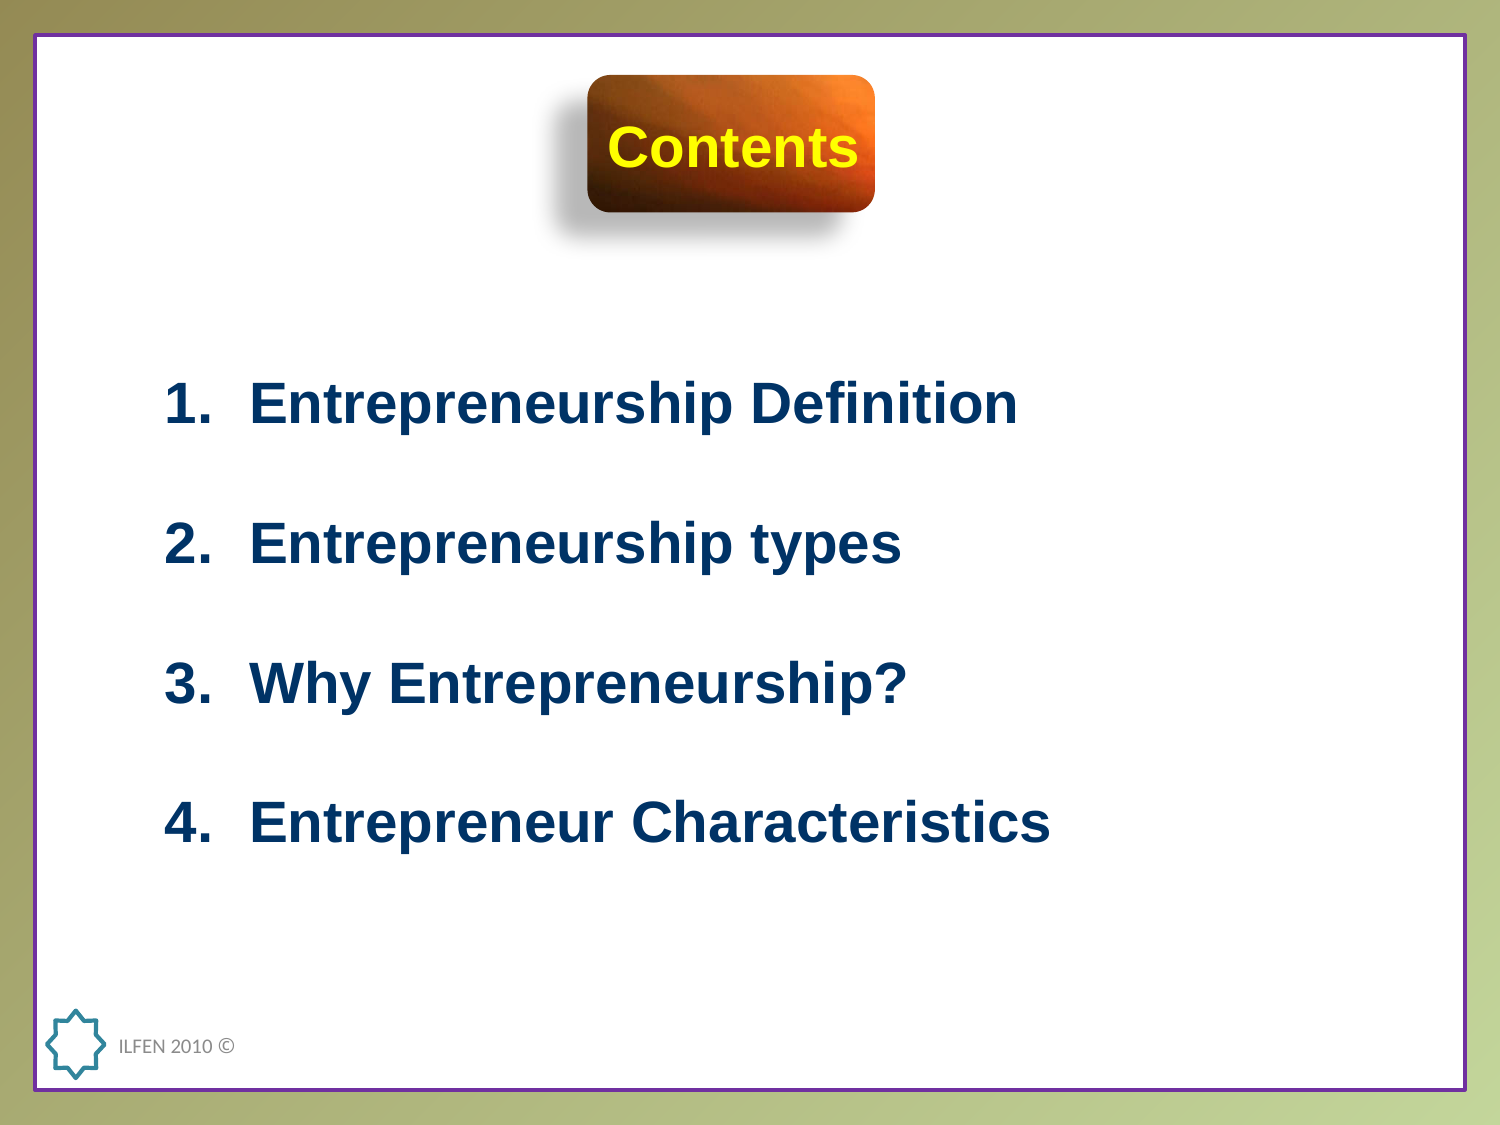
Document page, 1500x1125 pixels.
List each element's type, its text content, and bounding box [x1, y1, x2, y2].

text_box [585, 72, 877, 215]
text_box Entrepreneurship Definition Entrepreneurship types Why Entrepreneurship? Entrepreneur Characteristics [149, 287, 1413, 862]
text_box Contents [499, 101, 875, 186]
slide_number [45, 1016, 106, 1077]
